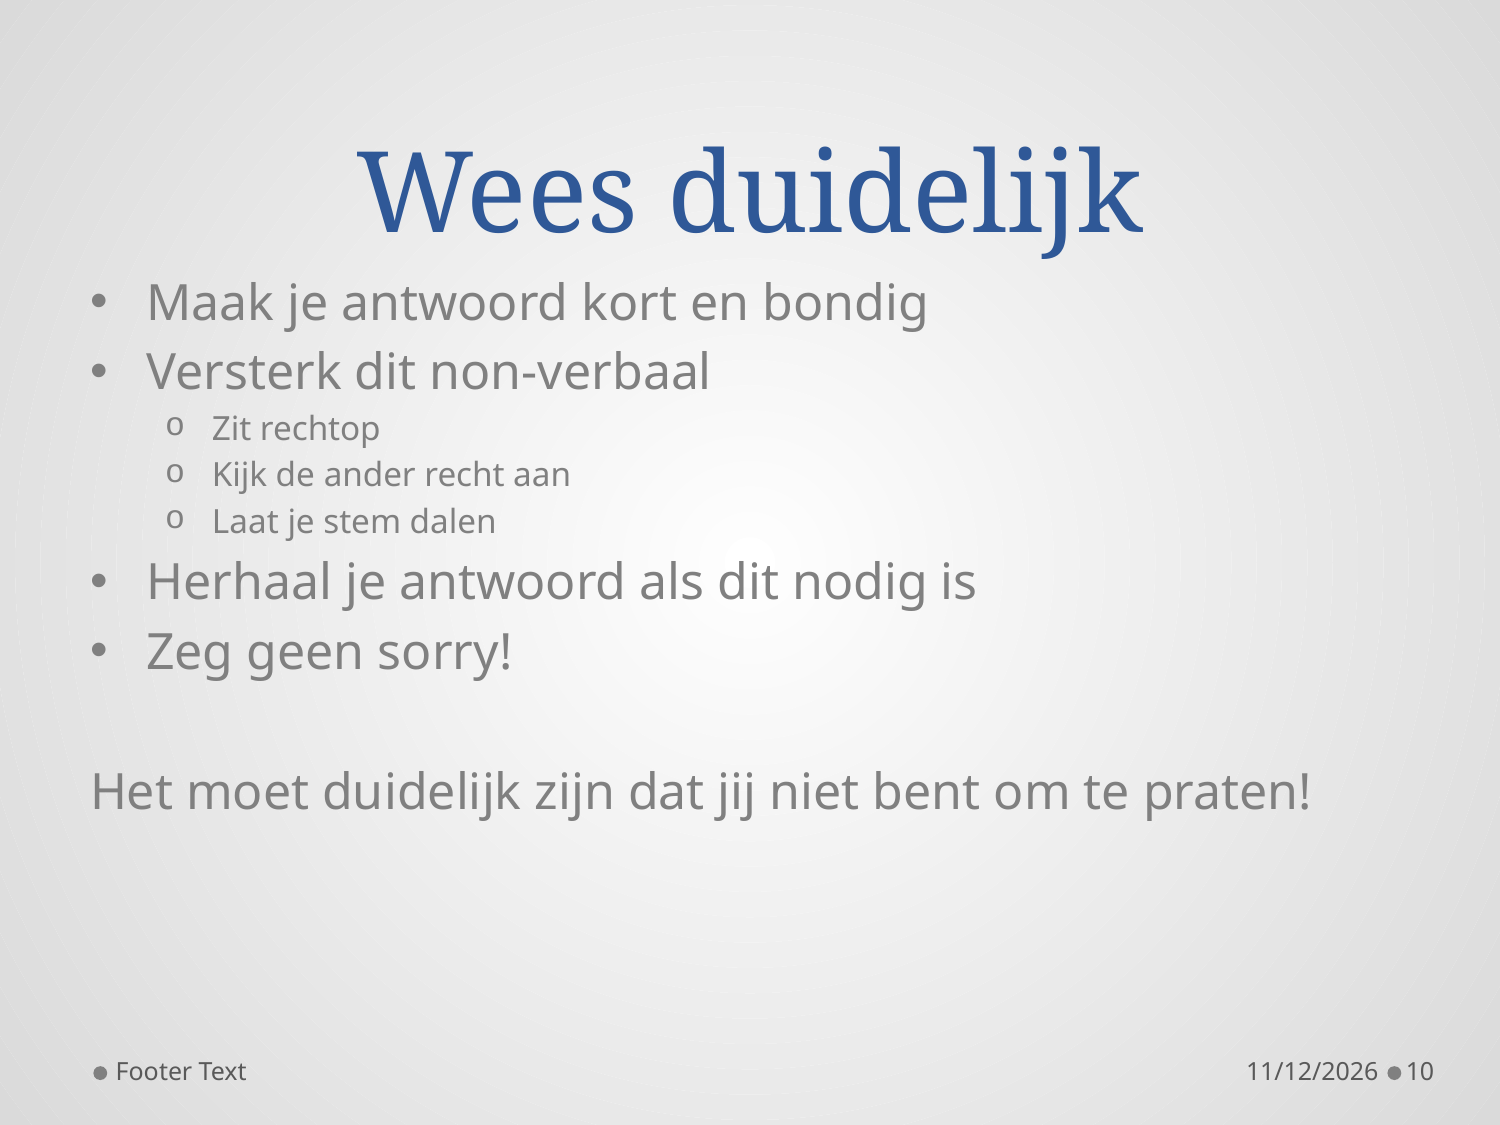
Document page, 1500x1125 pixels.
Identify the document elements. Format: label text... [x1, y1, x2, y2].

footer Footer Text [108, 1042, 576, 1103]
slide_number 10 [1401, 1042, 1494, 1103]
list Maak je antwoord kort en bondig Versterk dit non-verbaal Zit rechtop Kijk de ander recht aan Laat je stem dalen Herhaal je antwoord als dit nodig is Zeg geen sorry! Het moet duidelijk zijn dat jij niet bent om te praten! [75, 262, 1425, 1005]
title Wees duidelijk [75, 0, 1425, 262]
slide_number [1043, 1042, 1386, 1103]
